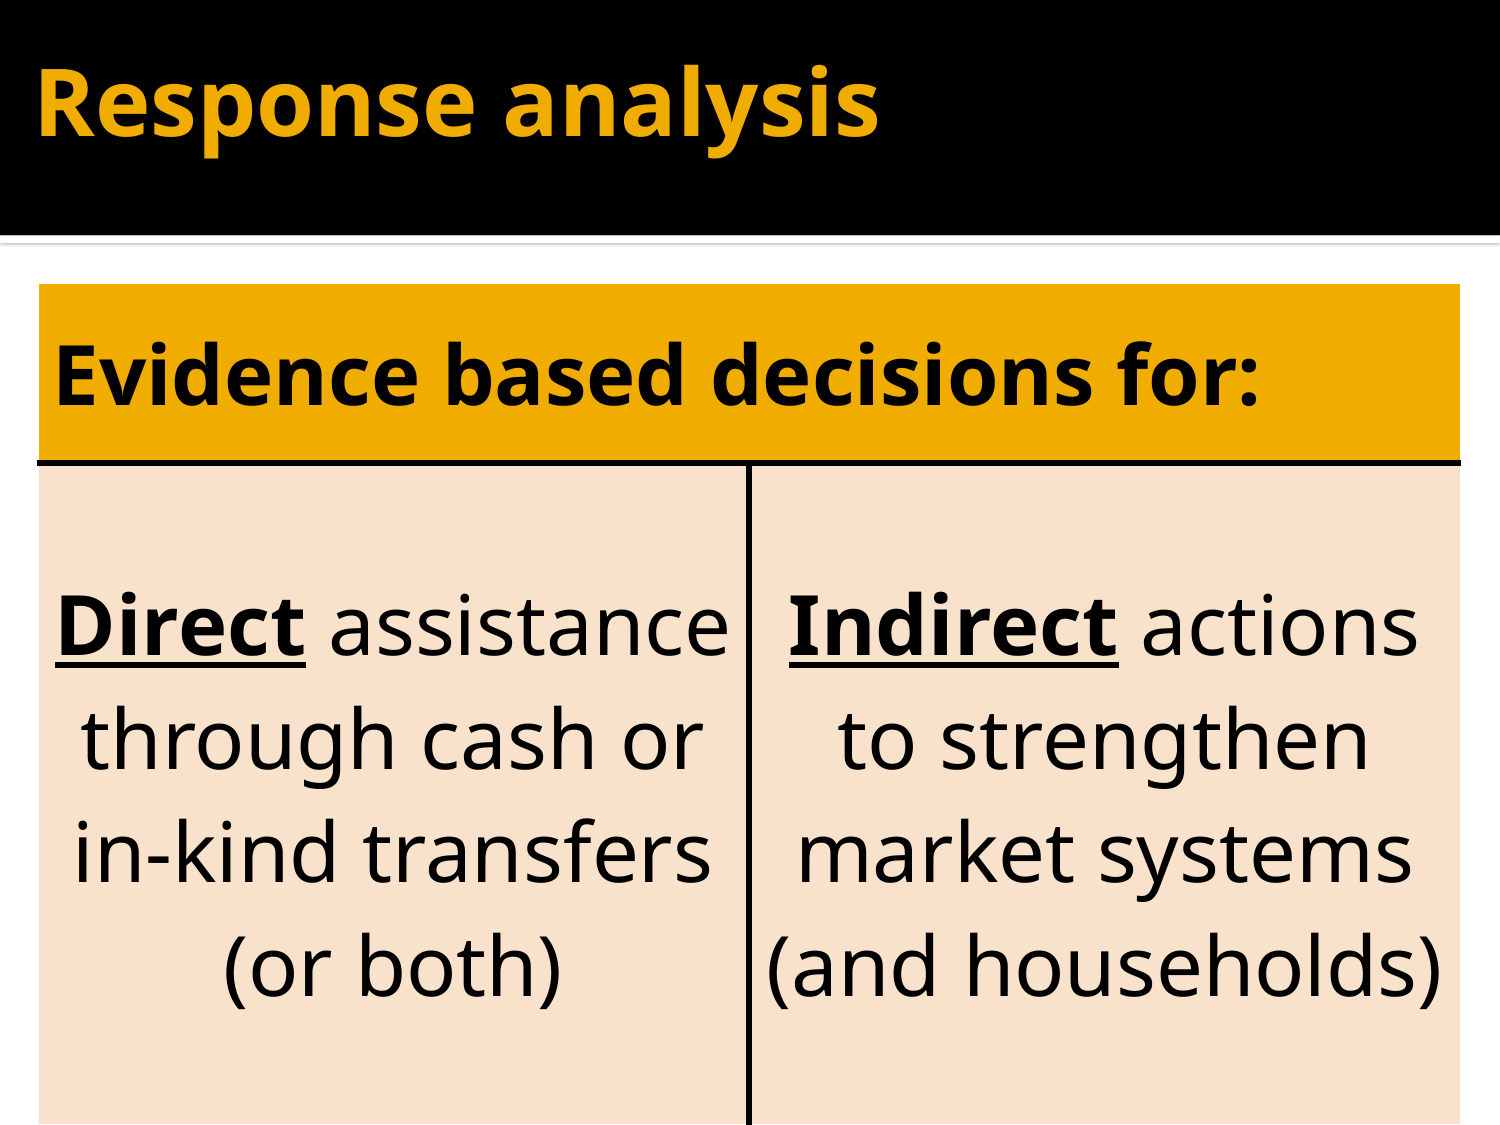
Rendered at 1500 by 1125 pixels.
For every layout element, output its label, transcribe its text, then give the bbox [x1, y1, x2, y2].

table_cell Direct assistance through cash or in-kind transfers (or both) [39, 466, 746, 1124]
title Response analysis [18, 5, 1481, 193]
table_header Evidence based decisions for: [39, 284, 1460, 460]
table_cell Indirect actions to strengthen market systems (and households) [752, 466, 1460, 1124]
